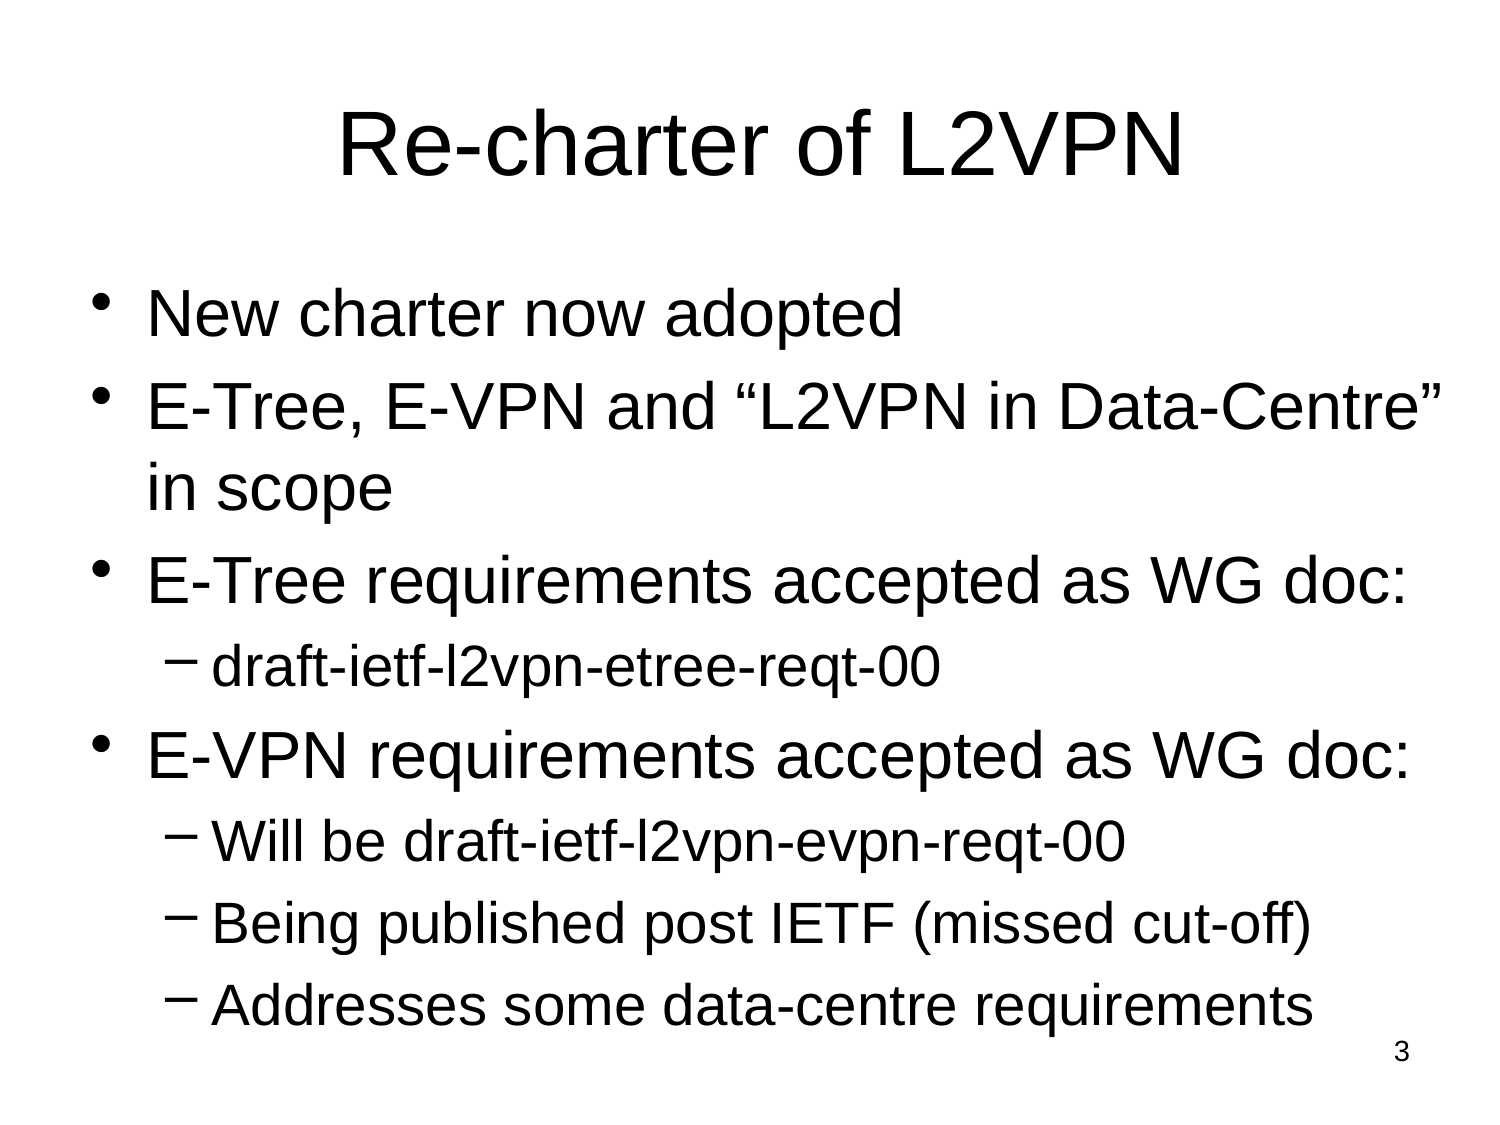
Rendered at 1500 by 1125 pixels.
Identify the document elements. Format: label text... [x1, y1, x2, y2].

slide_number 3 [1074, 1024, 1426, 1103]
title Re-charter of L2VPN [74, 44, 1426, 233]
list New charter now adopted E-Tree, E-VPN and “L2VPN in Data-Centre” in scope E-Tree requirements accepted as WG doc: draft-ietf-l2vpn-etree-reqt-00 E-VPN requirements accepted as WG doc: Will be draft-ietf-l2vpn-evpn-reqt-00 Being published post IETF (missed cut-off) Addresses some data-centre requirements [74, 262, 1463, 1006]
